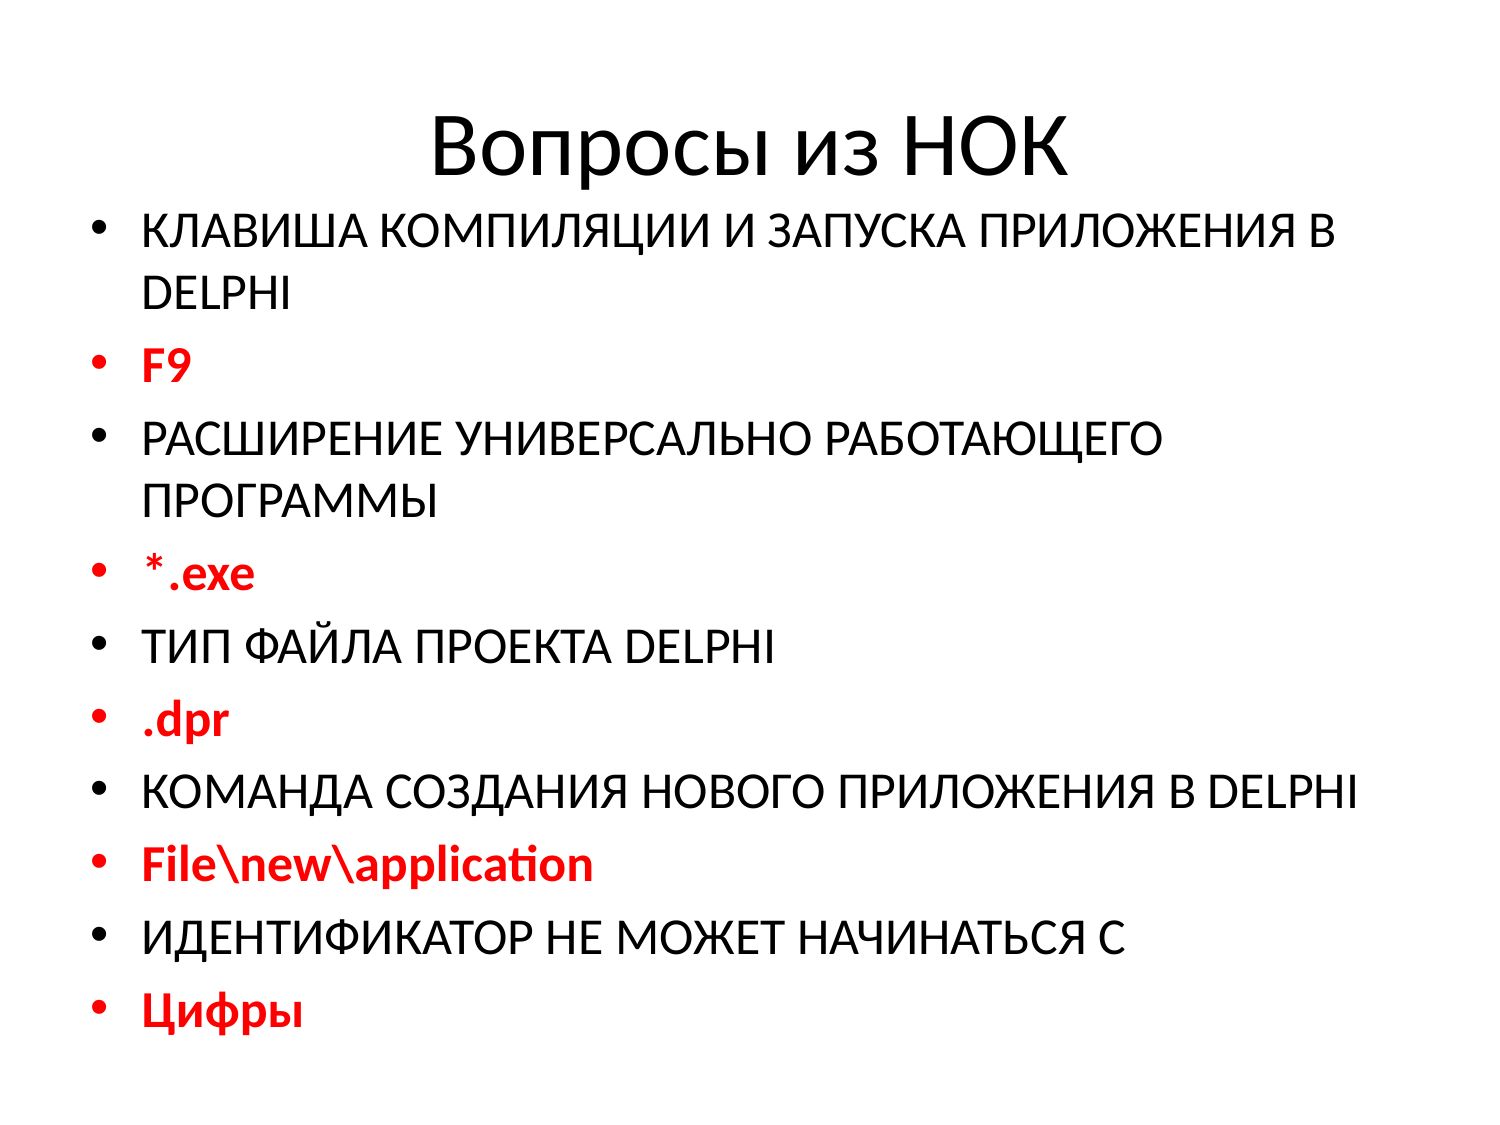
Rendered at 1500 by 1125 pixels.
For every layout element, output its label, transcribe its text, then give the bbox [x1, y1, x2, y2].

list КЛАВИША КОМПИЛЯЦИИ И ЗАПУСКА ПРИЛОЖЕНИЯ В DELPHI F9 РАСШИРЕНИЕ УНИВЕРСАЛЬНО РАБОТАЮЩЕГО ПРОГРАММЫ *.exe ТИП ФАЙЛА ПРОЕКТА DELPHI .dpr КОМАНДА СОЗДАНИЯ НОВОГО ПРИЛОЖЕНИЯ В DELPHI File\new\application ИДЕНТИФИКАТОР НЕ МОЖЕТ НАЧИНАТЬСЯ С Цифры [75, 187, 1425, 1067]
title Вопросы из НОК [75, 45, 1425, 187]
